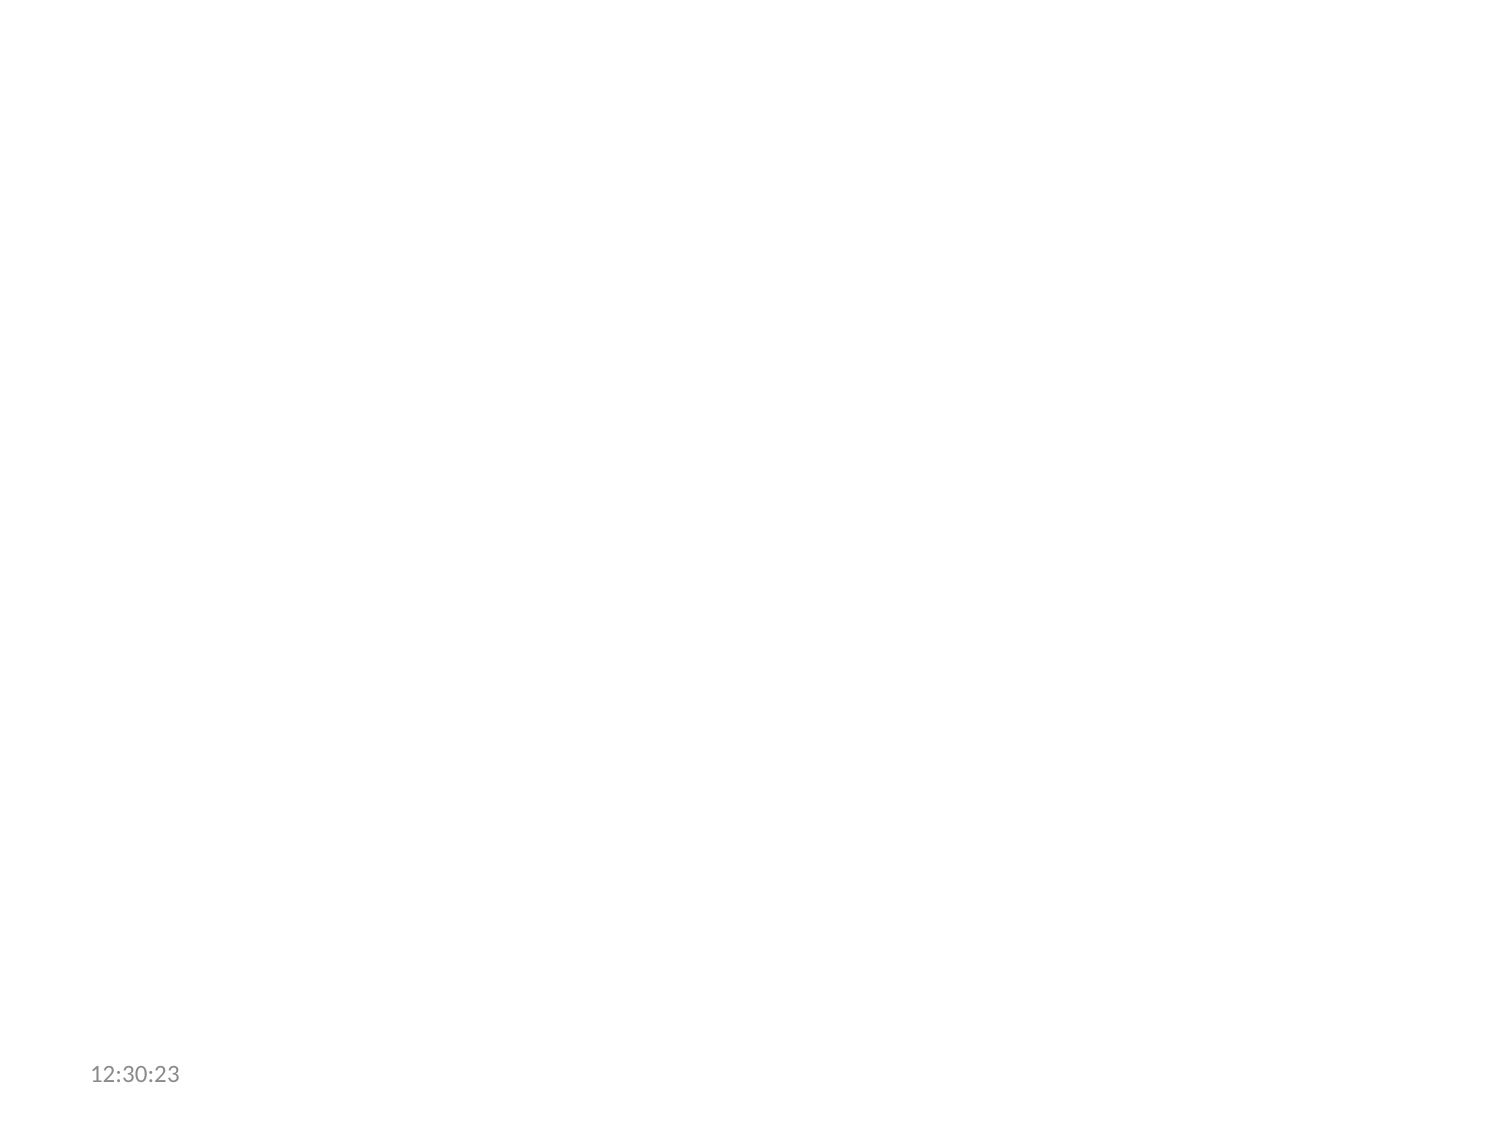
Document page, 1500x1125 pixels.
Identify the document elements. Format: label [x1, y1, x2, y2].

slide_number [75, 1042, 425, 1103]
